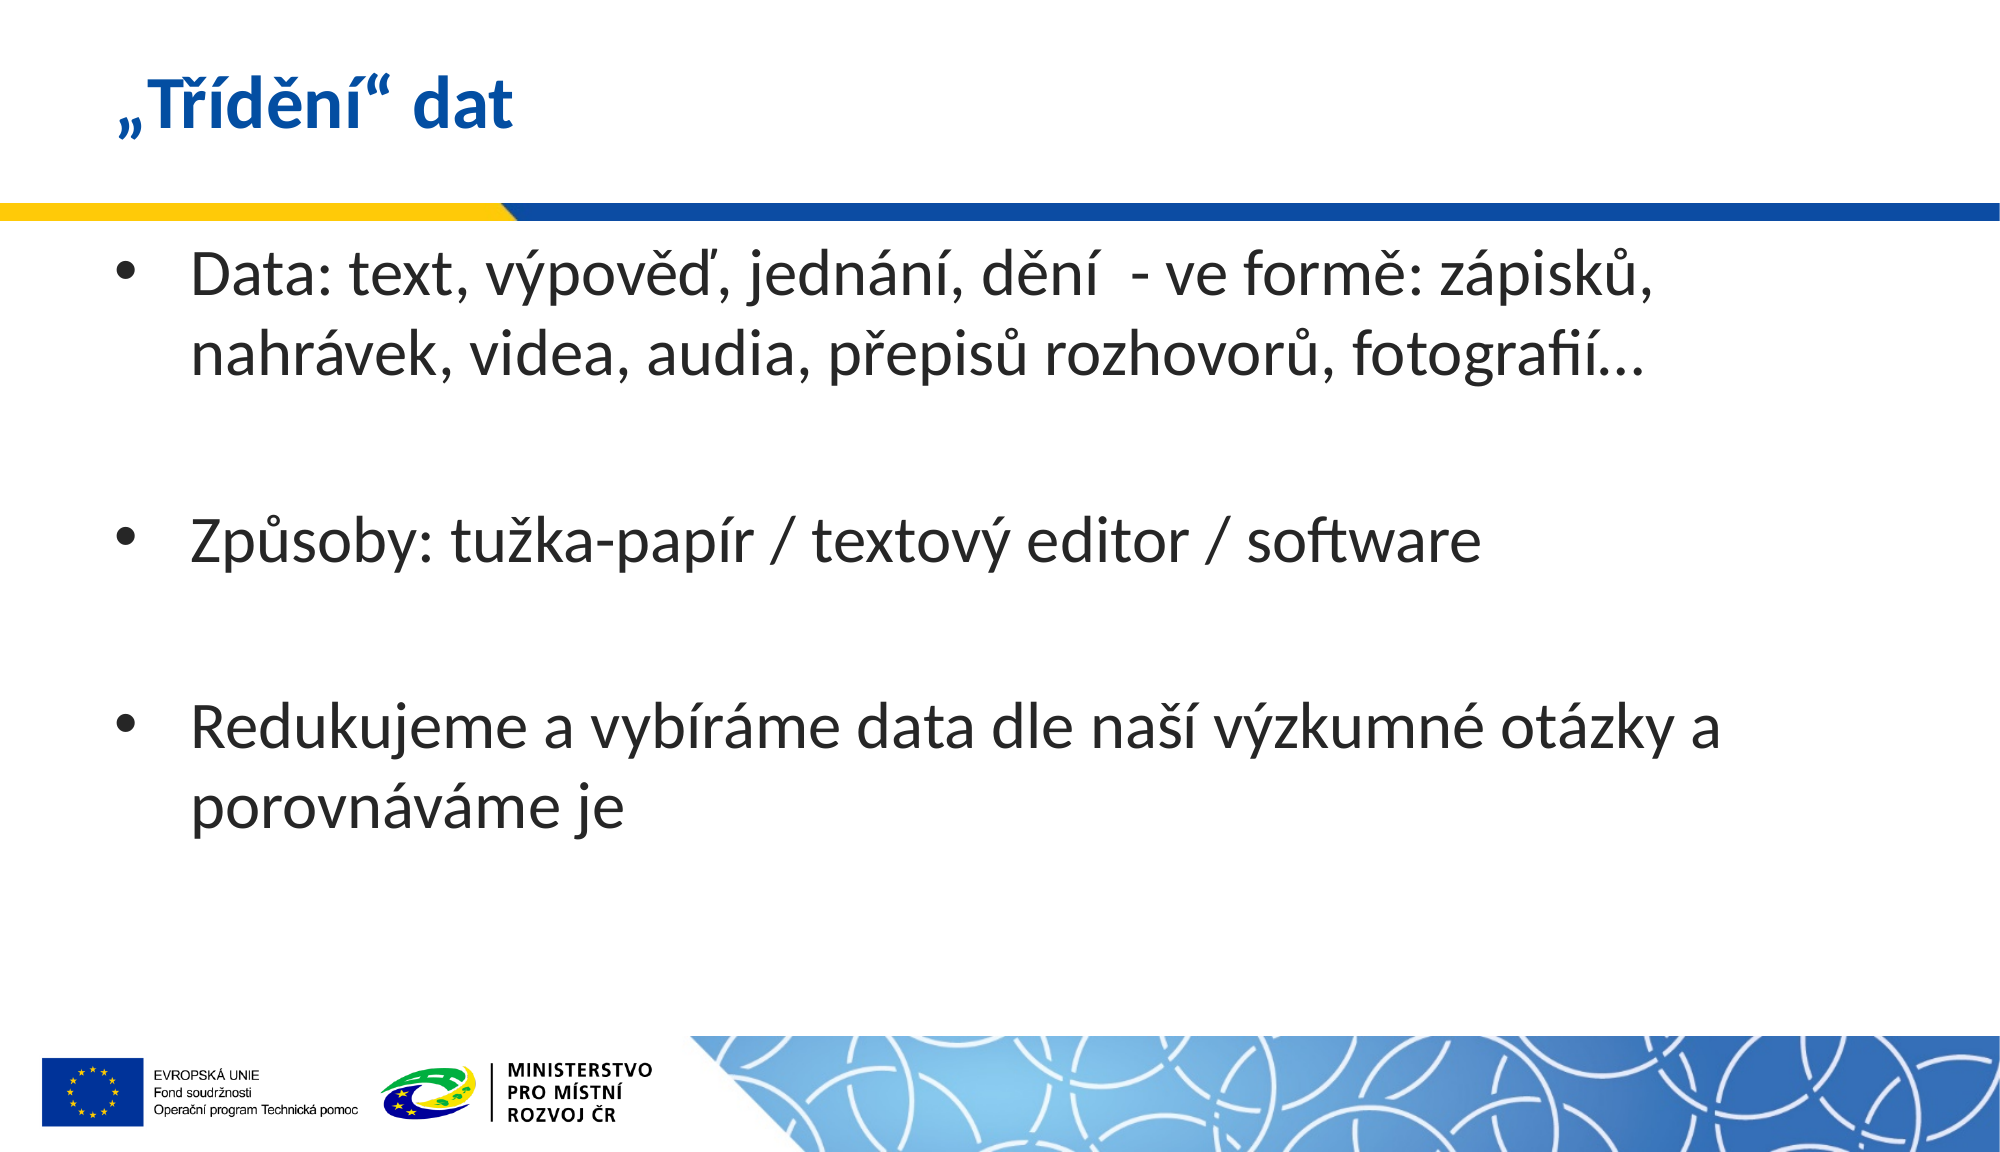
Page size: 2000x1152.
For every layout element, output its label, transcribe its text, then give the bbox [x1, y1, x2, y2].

picture [680, 1036, 2000, 1152]
title „Třídění“ dat [99, 46, 1900, 198]
list Data: text, výpověď, jednání, dění - ve formě: zápisků, nahrávek, videa, audia, přepisů rozhovorů, fotografií… Způsoby: tužka-papír / textový editor / software Redukujeme a vybíráme data dle naší výzkumné otázky a porovnáváme je [99, 221, 1900, 1029]
picture [0, 203, 2000, 221]
picture [19, 1035, 674, 1149]
